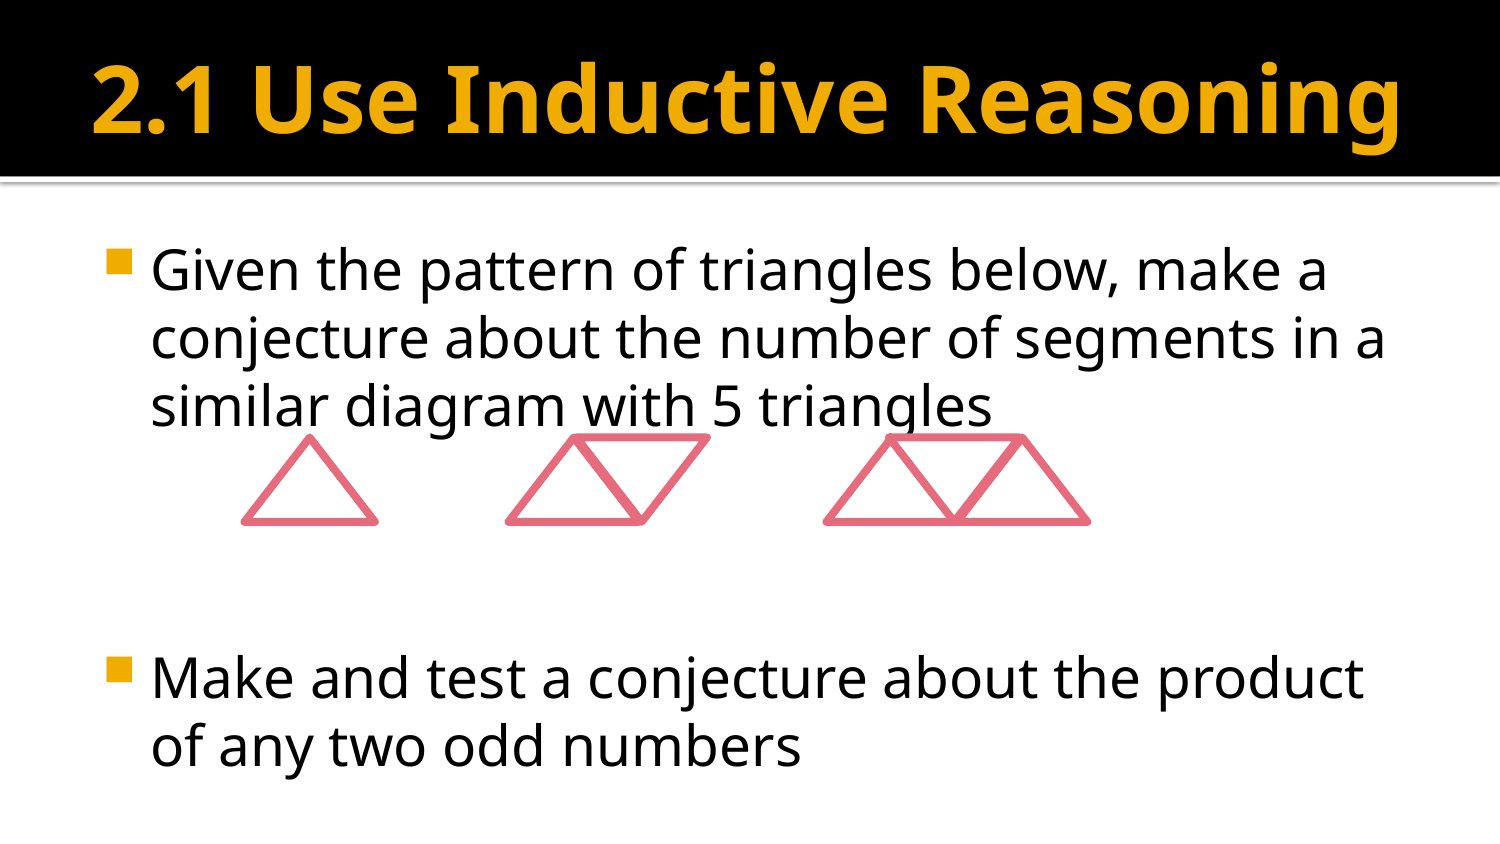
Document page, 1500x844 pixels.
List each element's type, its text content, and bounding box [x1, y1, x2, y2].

list Given the pattern of triangles below, make a conjecture about the number of segments in a similar diagram with 5 triangles Make and test a conjecture about the product of any two odd numbers [75, 218, 1425, 788]
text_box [508, 437, 707, 522]
title 2.1 Use Inductive Reasoning [75, 19, 1425, 174]
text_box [826, 437, 1088, 522]
text_box [240, 433, 379, 526]
